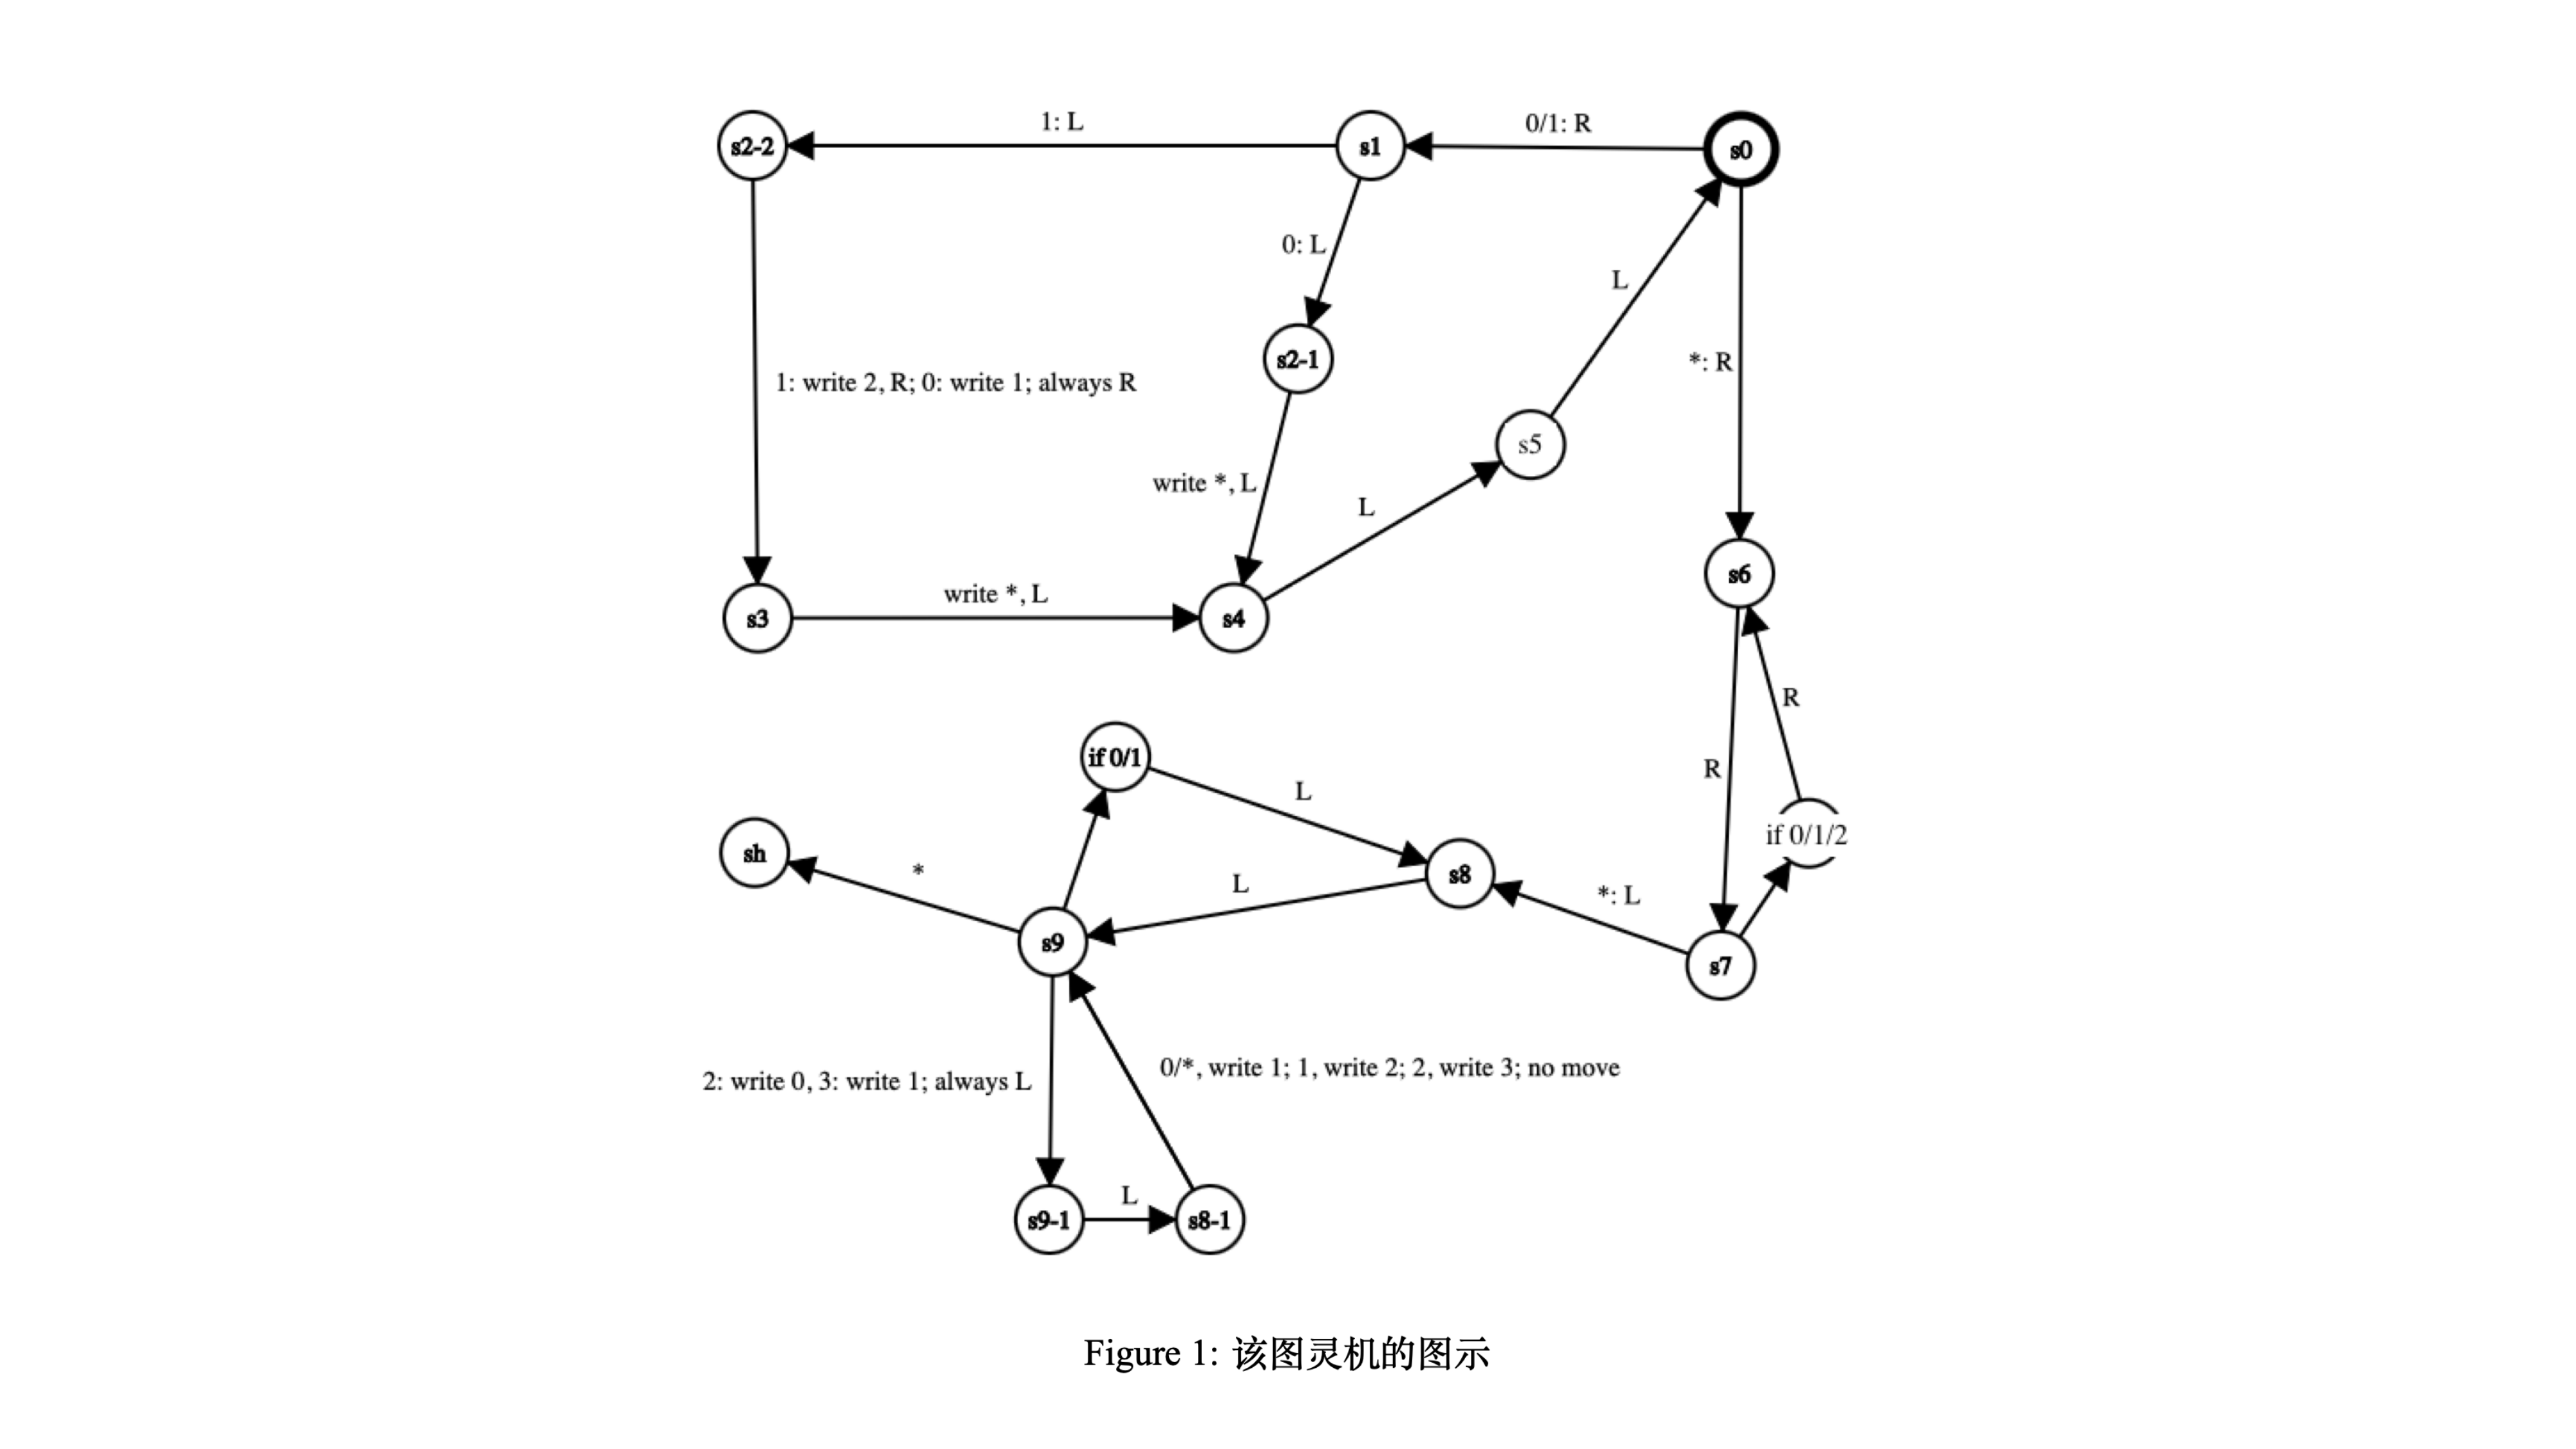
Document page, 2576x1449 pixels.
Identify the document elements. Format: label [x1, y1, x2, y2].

picture [339, 0, 2237, 1449]
